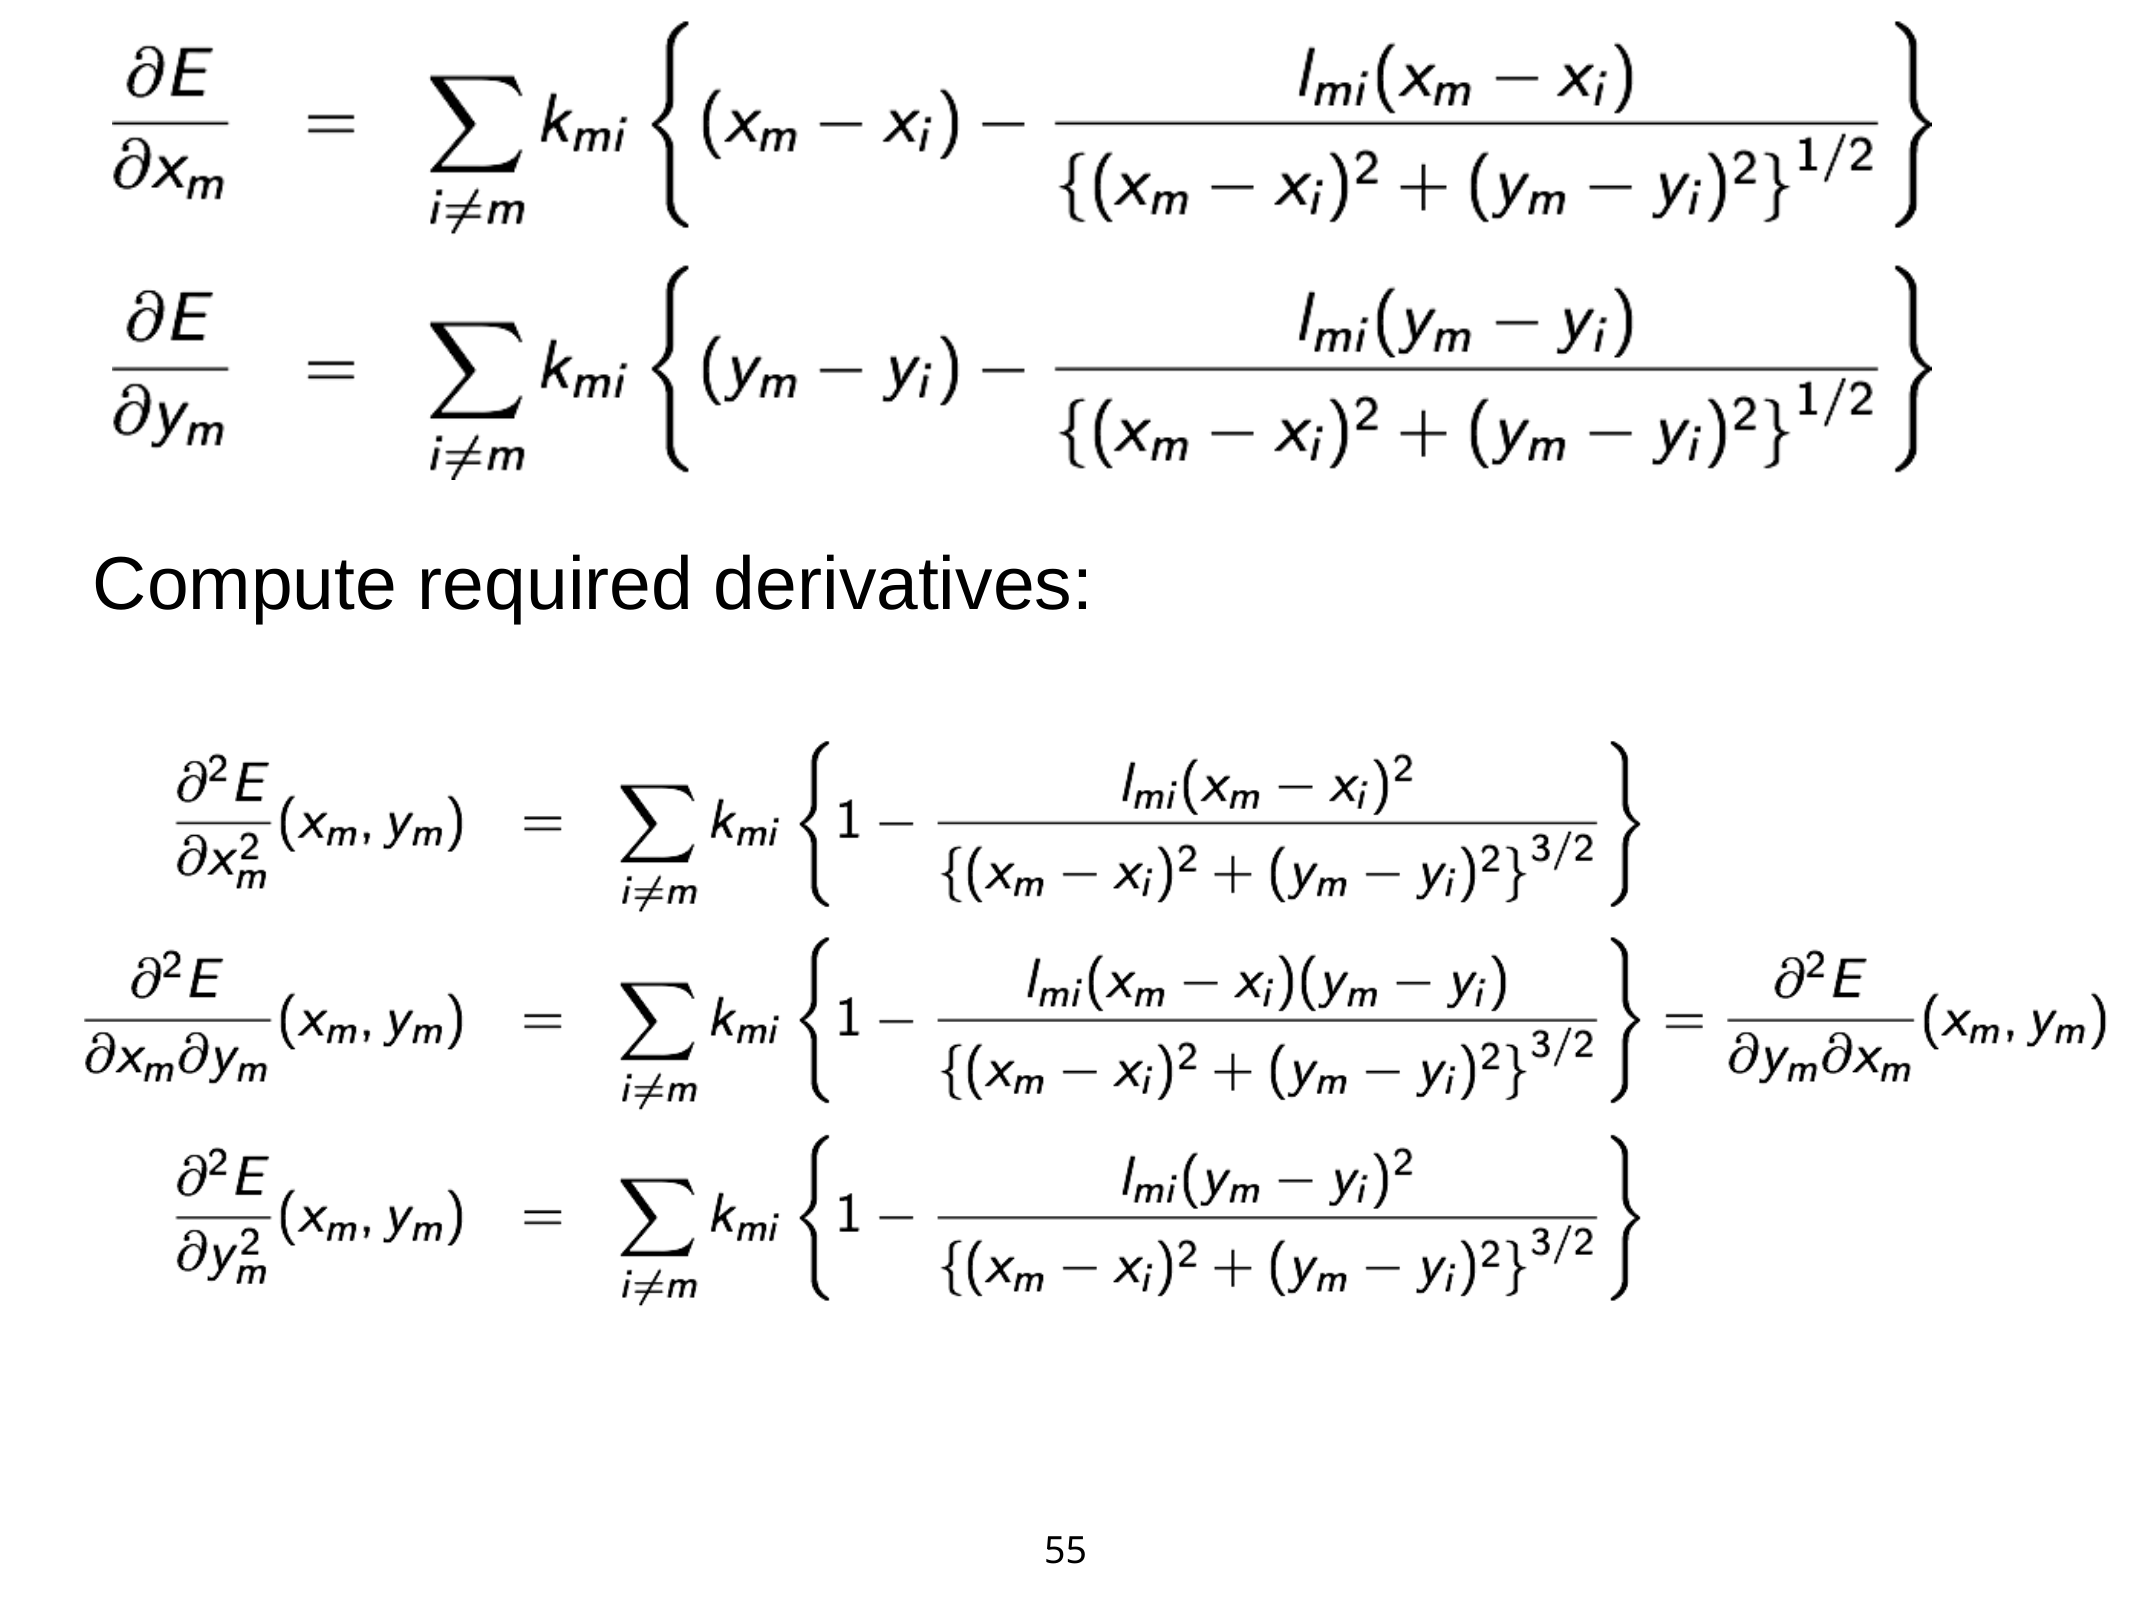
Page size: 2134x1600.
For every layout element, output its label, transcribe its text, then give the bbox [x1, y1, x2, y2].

picture [84, 740, 2107, 1307]
list Compute required derivatives: [83, 525, 1961, 676]
slide_number 55 [1034, 1517, 1097, 1581]
picture [112, 19, 1932, 481]
